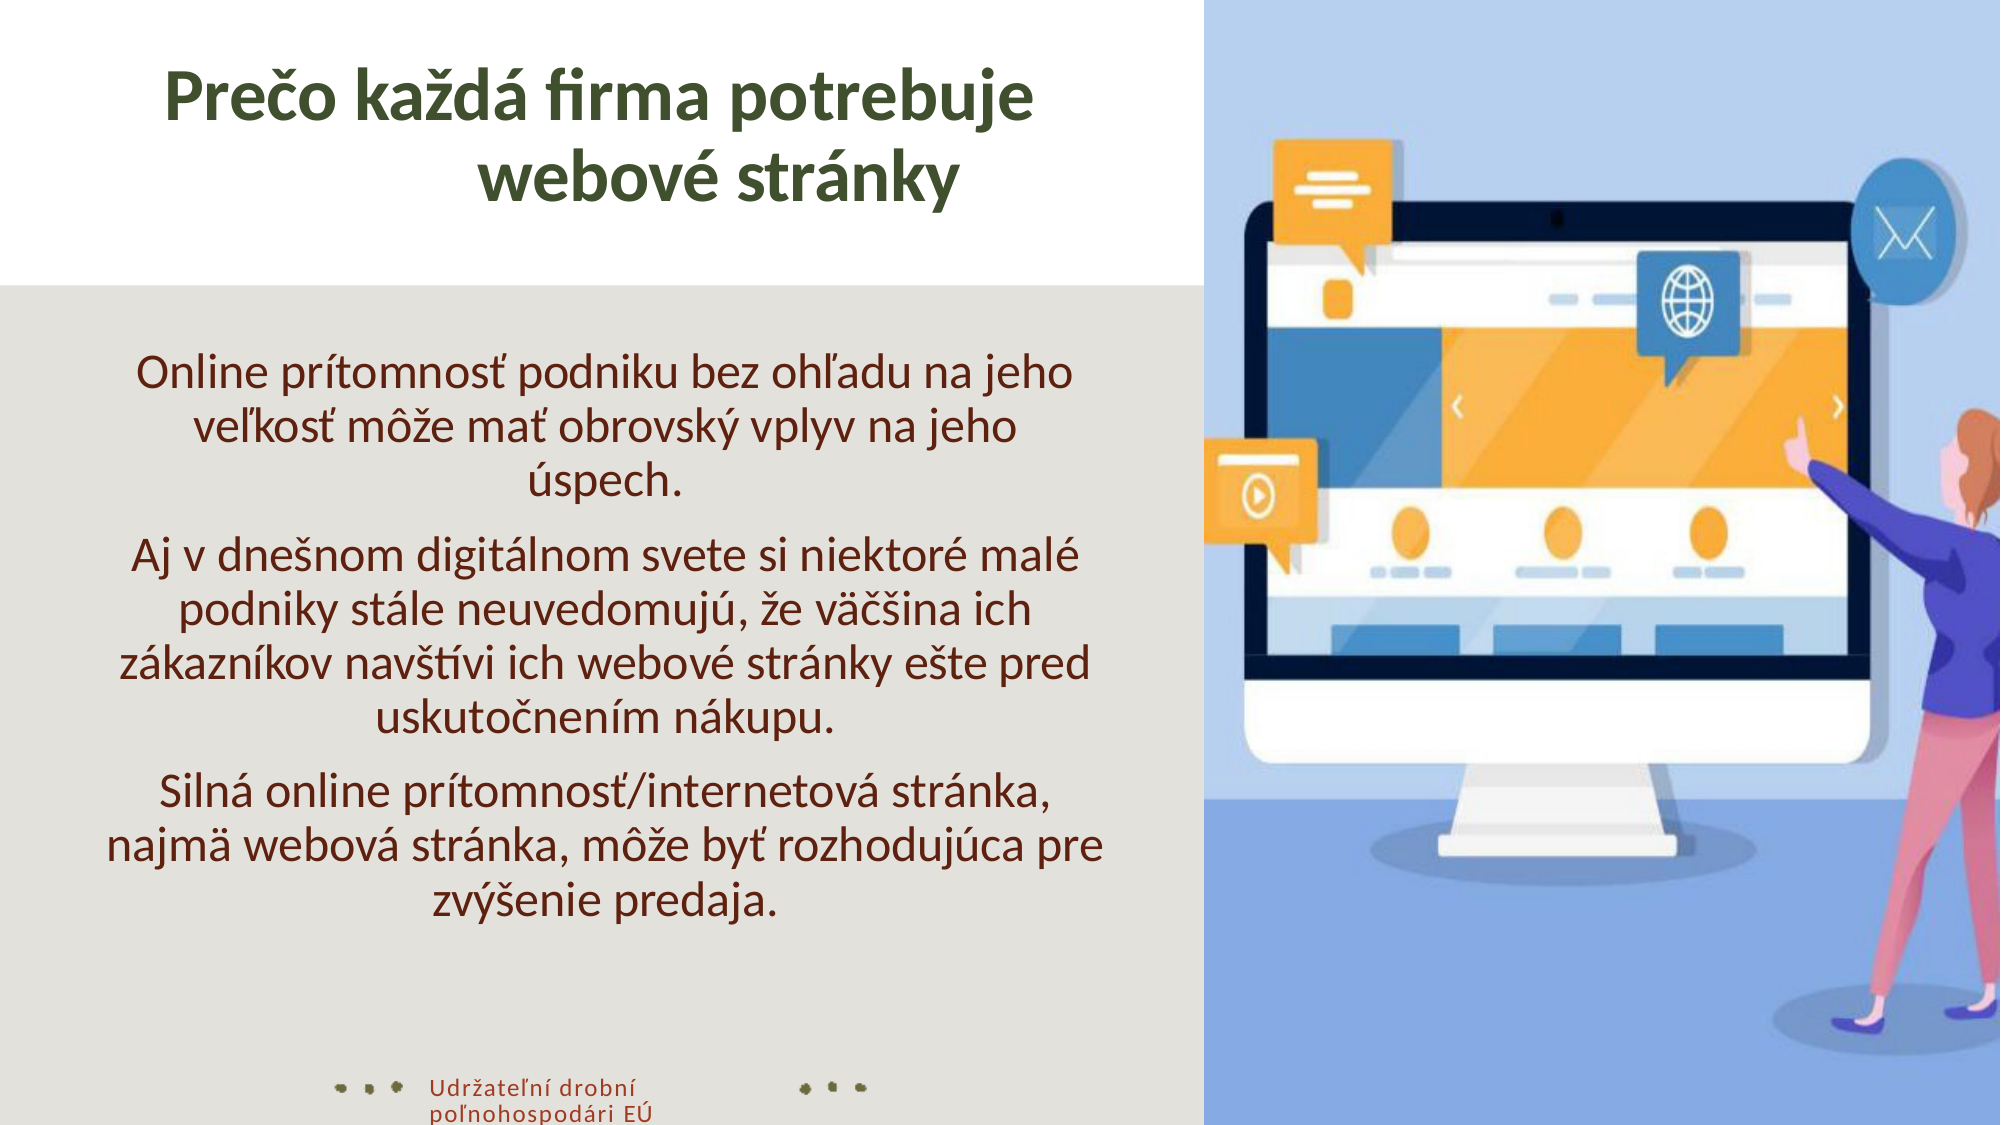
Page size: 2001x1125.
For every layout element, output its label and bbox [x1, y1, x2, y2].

text_box [0, 0, 2000, 1125]
